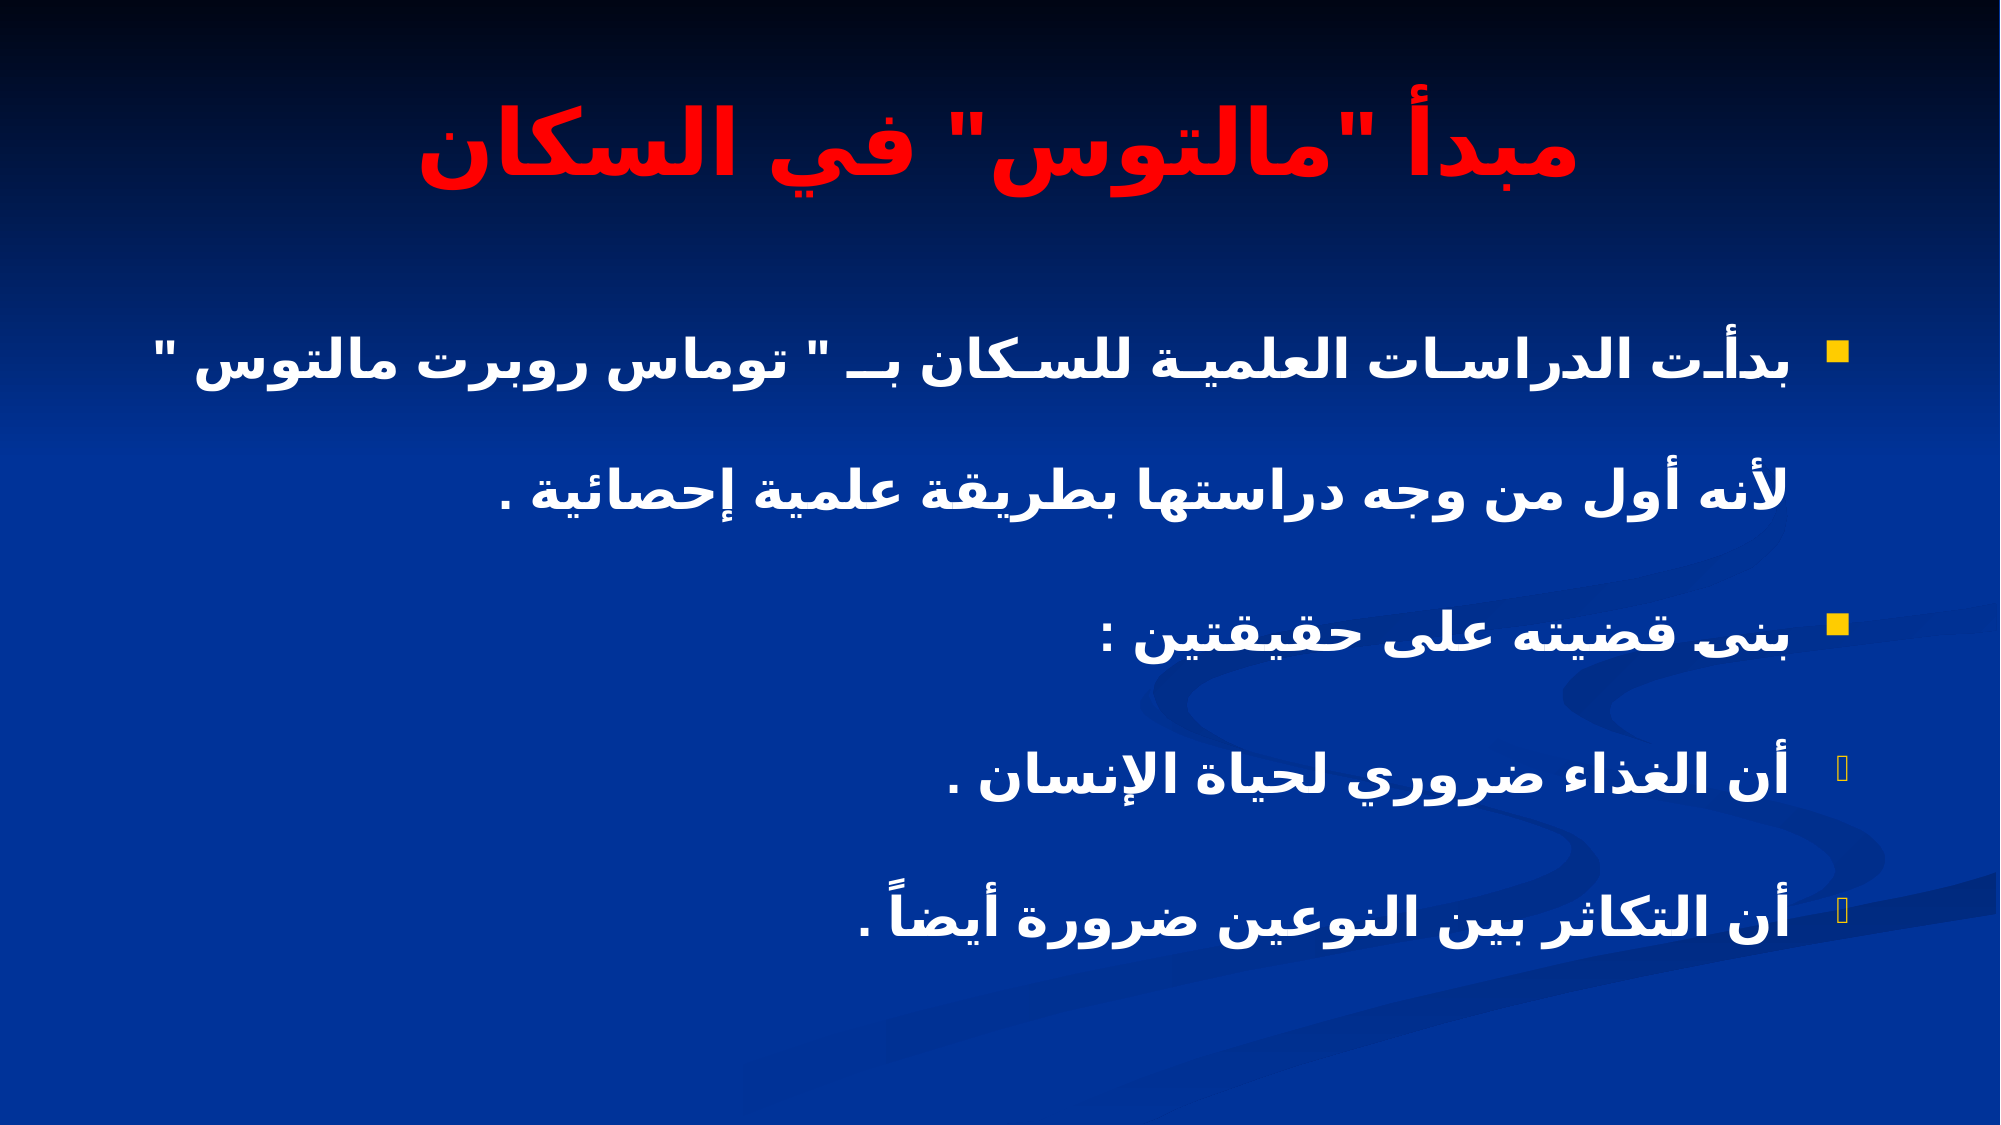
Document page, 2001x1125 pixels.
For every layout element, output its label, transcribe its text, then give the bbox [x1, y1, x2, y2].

title مبدأ "مالتوس" في السكان [99, 45, 1900, 233]
list بدأت الدراسات العلمية للسكان بـ " توماس روبرت مالتوس " لأنه أول من وجه دراستها بطريقة علمية إحصائية . بنى قضيته على حقيقتين : أن الغذاء ضروري لحياة الإنسان . أن التكاثر بين النوعين ضرورة أيضاً . [137, 250, 1863, 1106]
